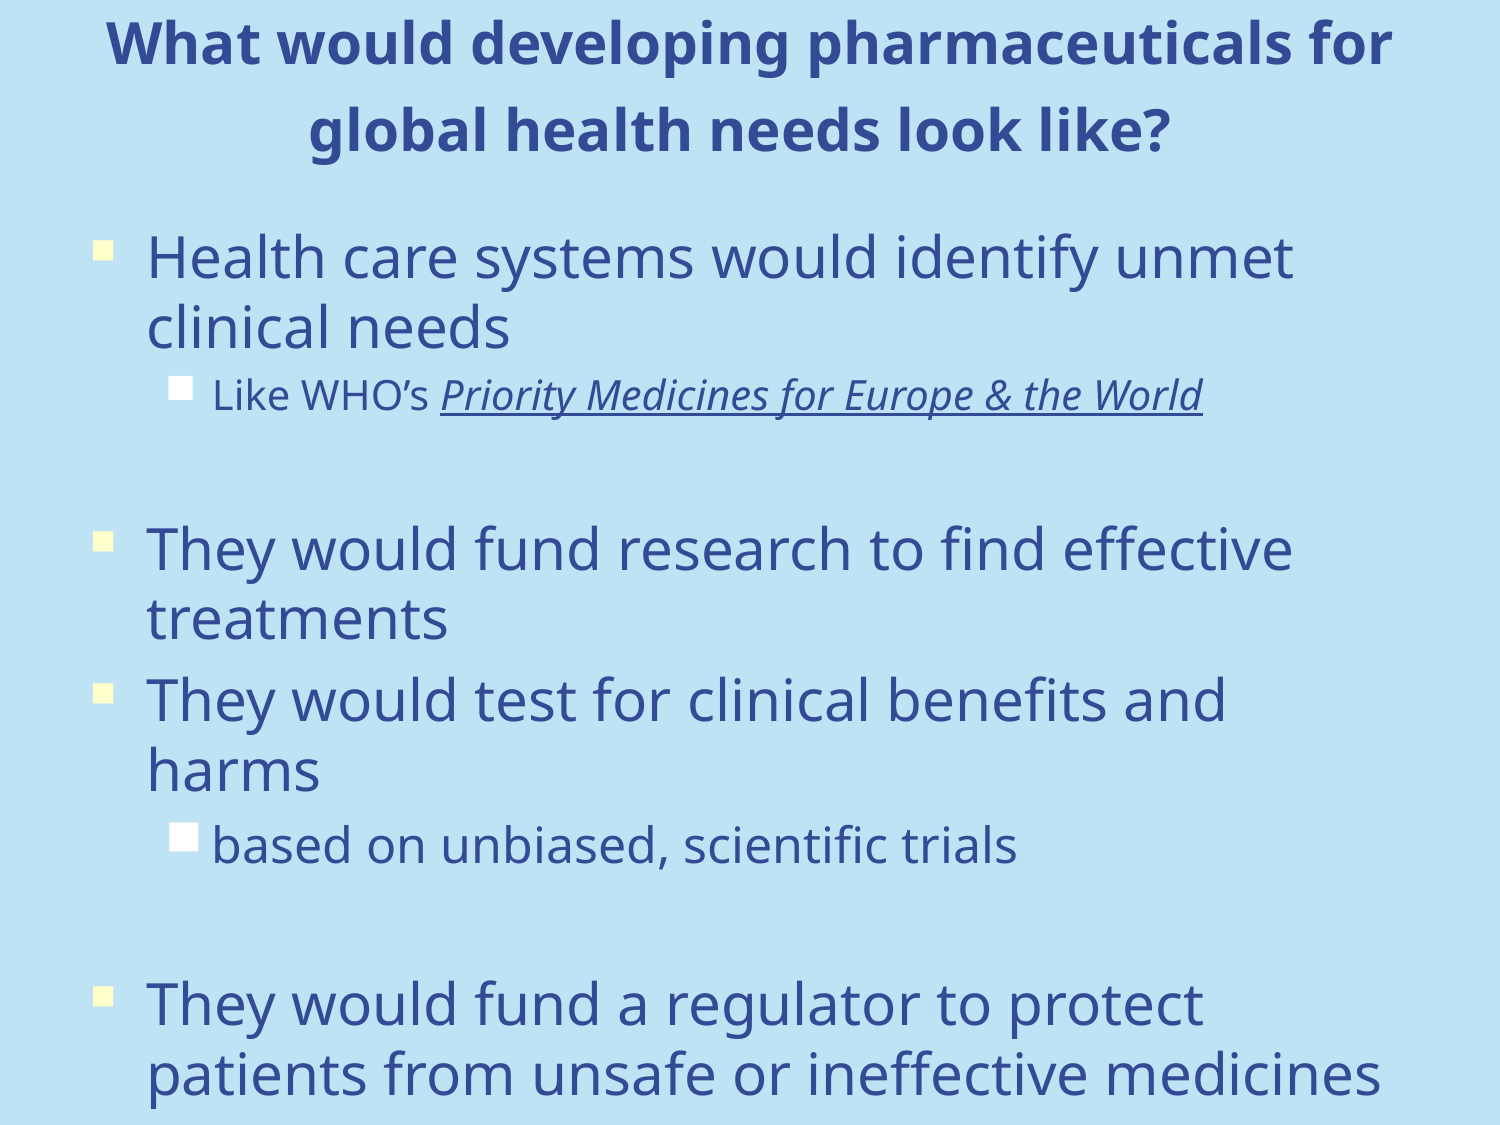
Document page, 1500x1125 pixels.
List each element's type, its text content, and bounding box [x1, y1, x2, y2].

list Health care systems would identify unmet clinical needs Like WHO’s Priority Medicines for Europe & the World They would fund research to find effective treatments They would test for clinical benefits and harms based on unbiased, scientific trials They would fund a regulator to protect patients from unsafe or ineffective medicines [75, 212, 1425, 1125]
title What would developing pharmaceuticals for global health needs look like? [75, 24, 1425, 212]
